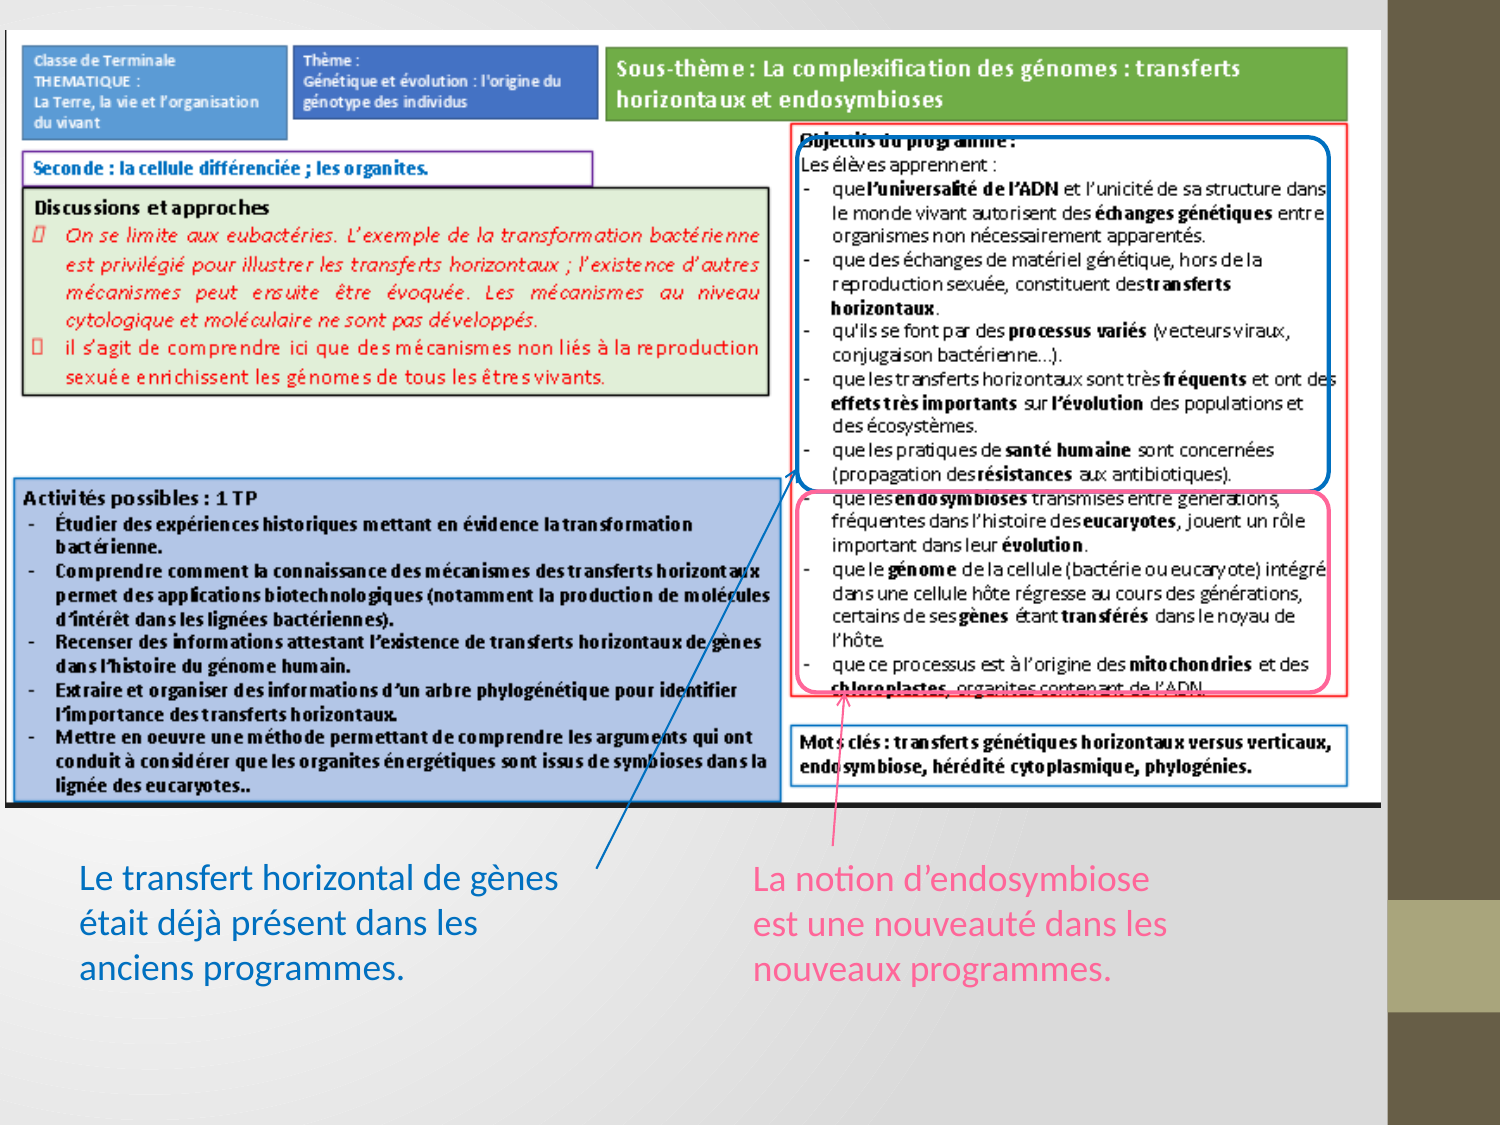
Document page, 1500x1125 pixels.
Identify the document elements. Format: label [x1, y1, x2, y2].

text_box [4, 30, 1382, 809]
text_box [63, 136, 1330, 998]
text_box [737, 491, 1330, 999]
